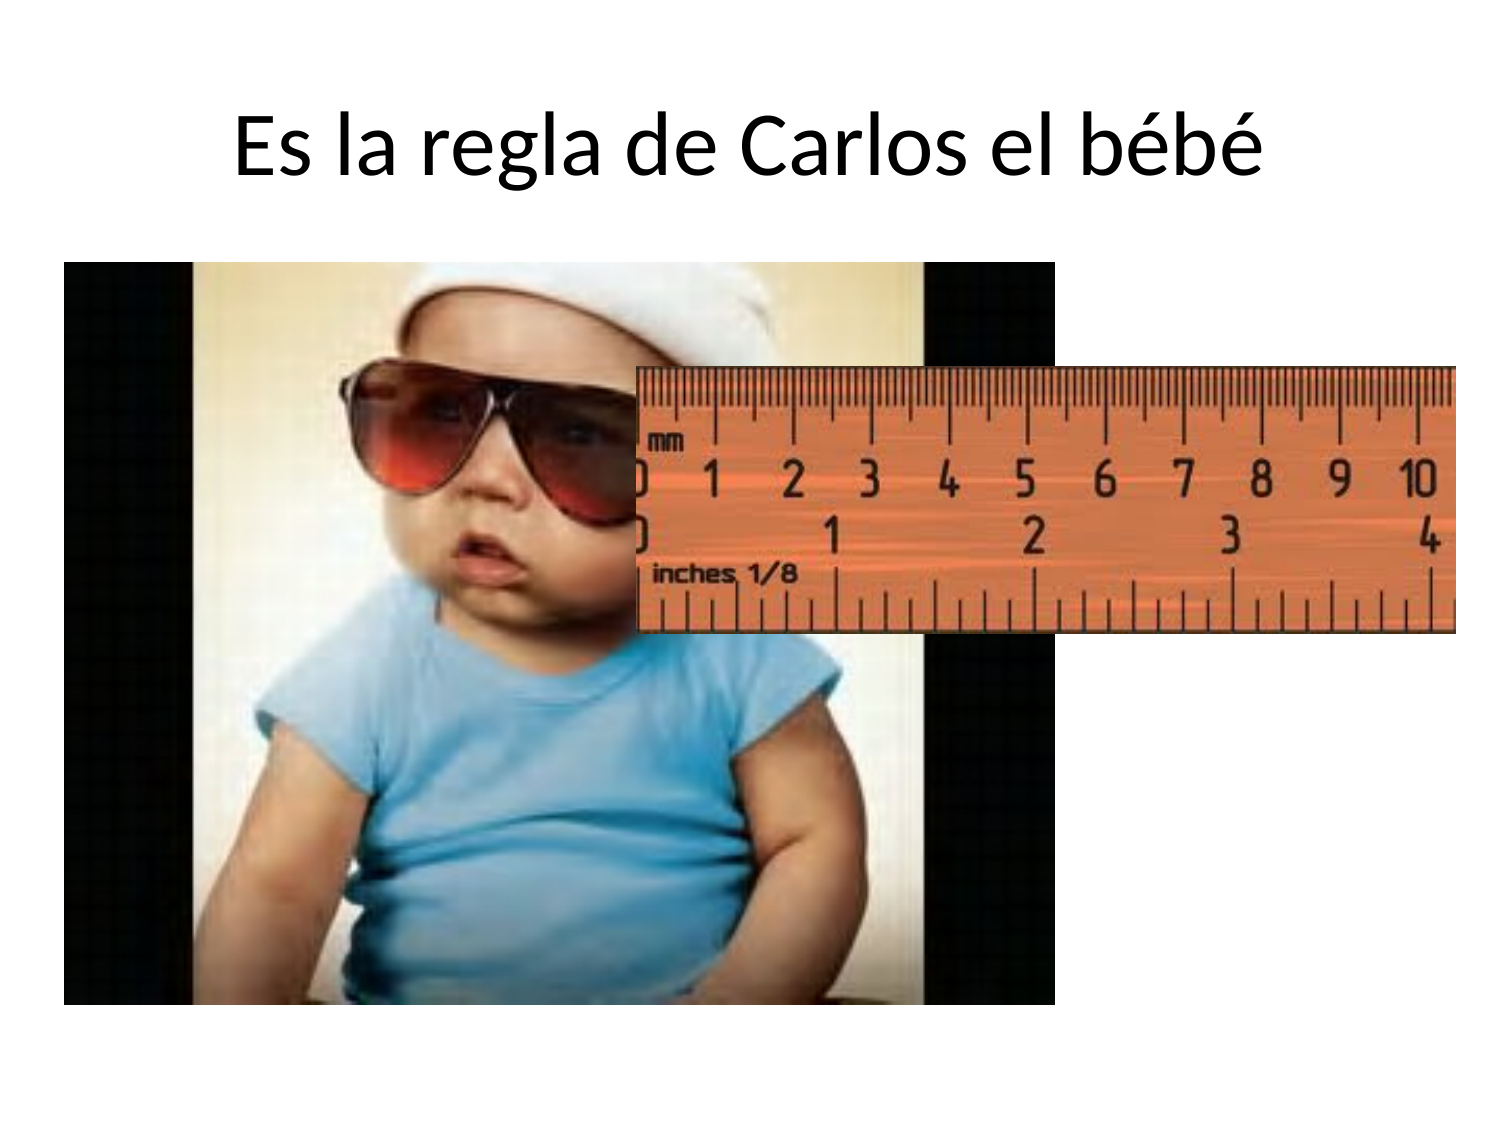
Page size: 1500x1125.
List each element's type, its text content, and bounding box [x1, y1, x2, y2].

picture [0, 262, 1456, 1006]
title Es la regla de Carlos el bébé [75, 45, 1425, 233]
